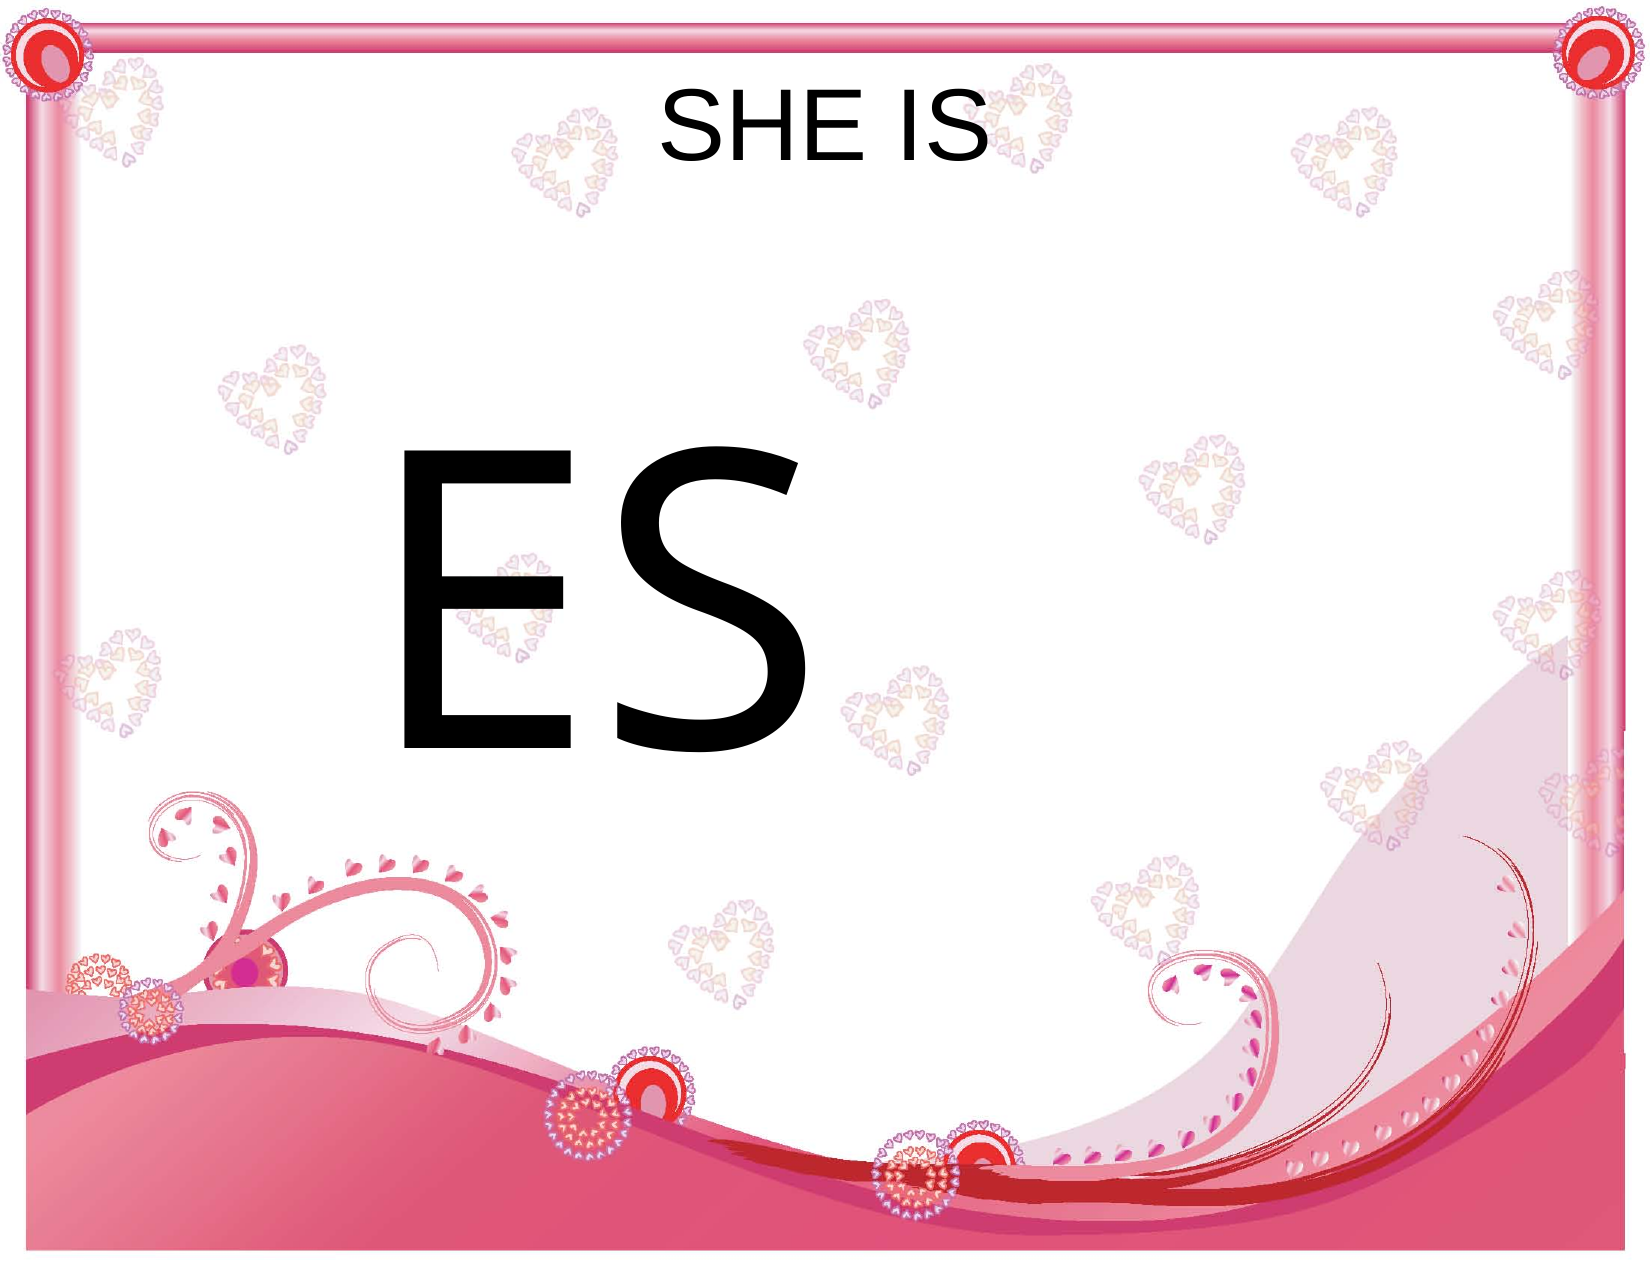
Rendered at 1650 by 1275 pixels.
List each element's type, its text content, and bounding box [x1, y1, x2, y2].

title SHE IS [82, 51, 1568, 264]
picture [0, 0, 1650, 1275]
text_box ES [350, 324, 1588, 840]
